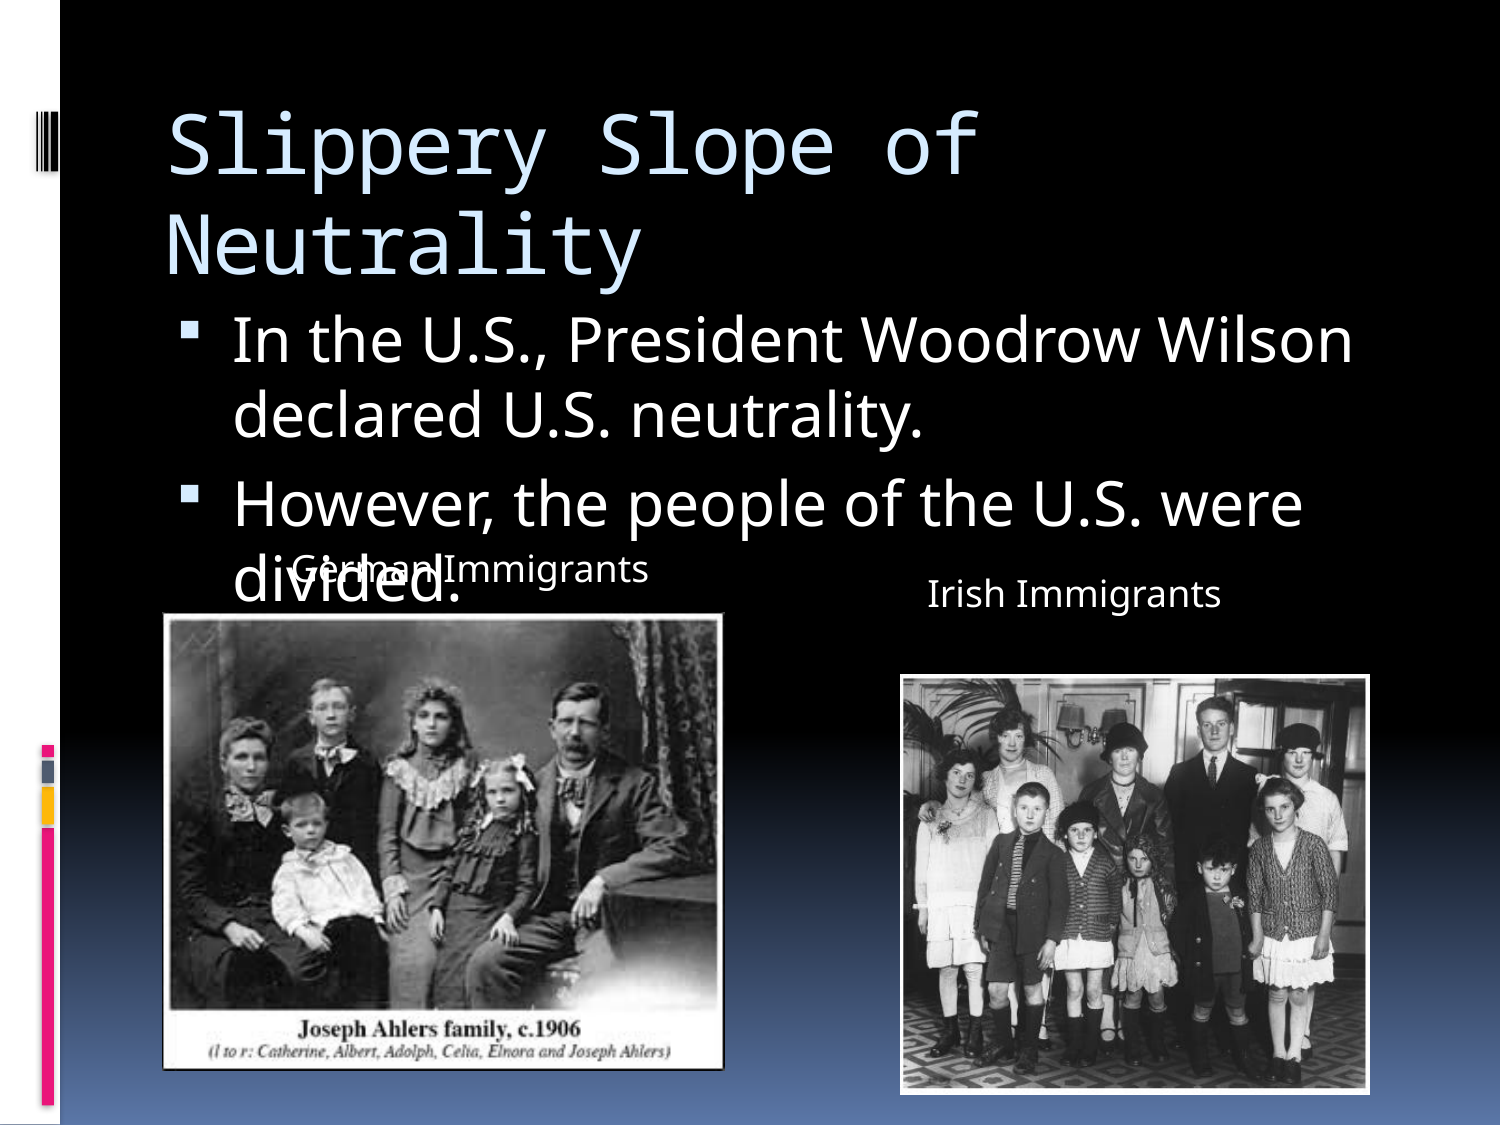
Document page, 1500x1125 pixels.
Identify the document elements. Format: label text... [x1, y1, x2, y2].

text_box Irish Immigrants [912, 562, 1338, 623]
list In the U.S., President Woodrow Wilson declared U.S. neutrality. However, the people of the U.S. were divided. [150, 292, 1425, 1043]
picture [899, 674, 1371, 1096]
picture [162, 612, 726, 1071]
text_box German Immigrants [275, 537, 665, 598]
title Slippery Slope of Neutrality [150, 83, 1425, 234]
